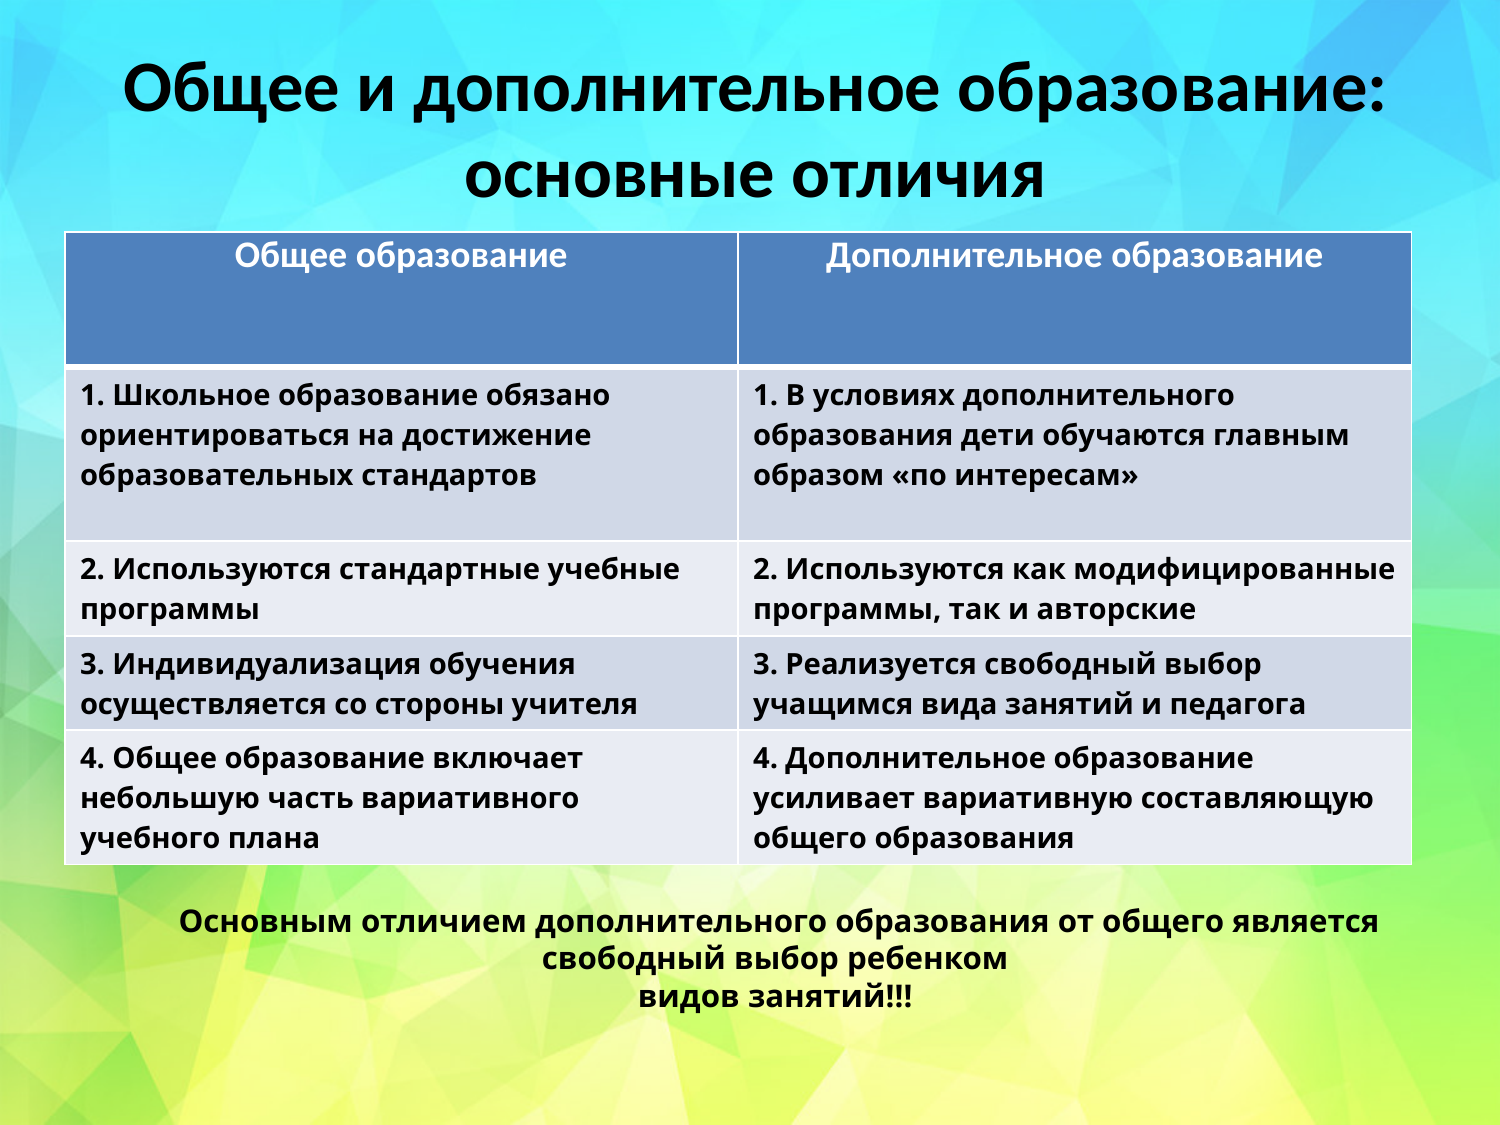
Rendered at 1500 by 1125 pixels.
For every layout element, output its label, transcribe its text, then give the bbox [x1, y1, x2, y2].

title Общее и дополнительное образование: основные отличия [64, 30, 1447, 220]
table_cell 3. Реализуется свободный выбор учащимся вида занятий и педагога [739, 637, 1411, 729]
table_cell 3. Индивидуализация обучения осуществляется со стороны учителя [66, 637, 737, 729]
table_cell 2. Используются как модифицированные программы, так и авторские [739, 542, 1411, 635]
table_cell 4. Дополнительное образование усиливает вариативную составляющую общего образования [739, 731, 1411, 864]
table_header Общее образование [66, 233, 737, 364]
table_cell 2. Используются стандартные учебные программы [66, 542, 737, 635]
table_cell 4. Общее образование включает небольшую часть вариативного учебного плана [66, 731, 737, 864]
table_header Дополнительное образование [739, 233, 1411, 364]
table_cell 1. Школьное образование обязано ориентироваться на достижение образовательных стандартов [66, 370, 737, 540]
table_cell 1. В условиях дополнительного образования дети обучаются главным образом «по интересам» [739, 370, 1411, 540]
subtitle Основным отличием дополнительного образования от общего является свободный выбор ребенком видов занятий!!! [123, 893, 1436, 1024]
